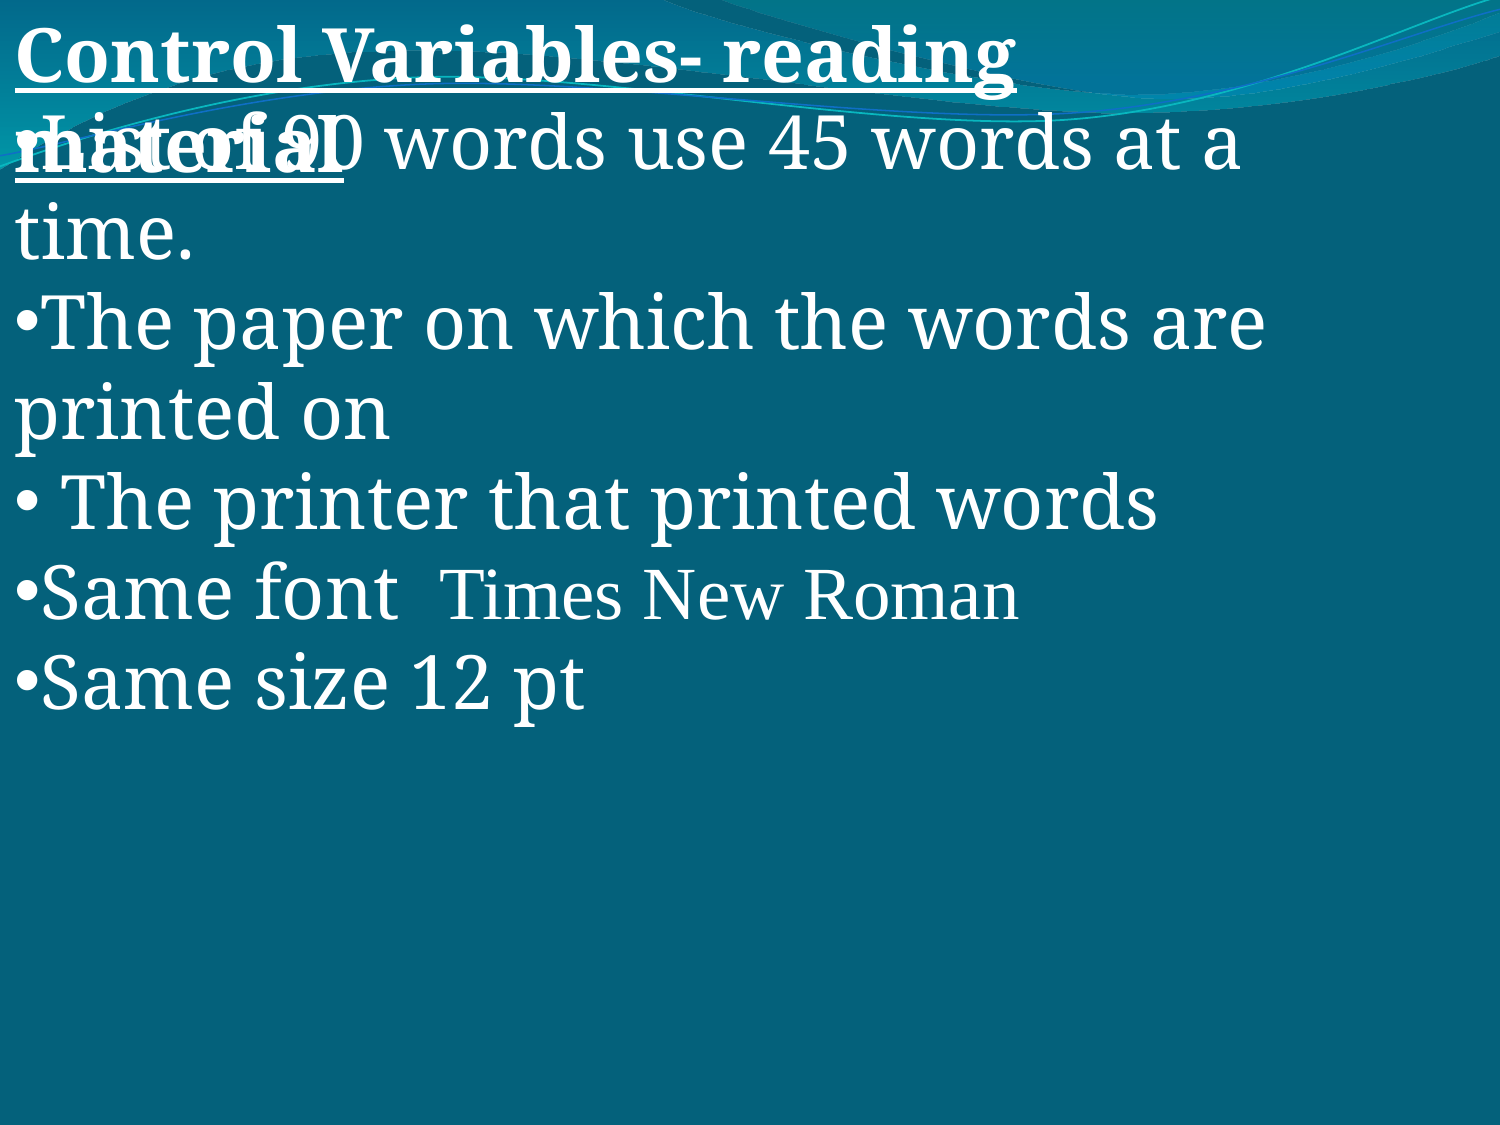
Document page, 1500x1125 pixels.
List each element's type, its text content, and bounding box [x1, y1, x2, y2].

text_box List of 90 words use 45 words at a time. The paper on which the words are printed on The printer that printed words Same font Times New Roman Same size 12 pt [0, 87, 1413, 733]
text_box Control Variables- reading material [0, 0, 1288, 87]
